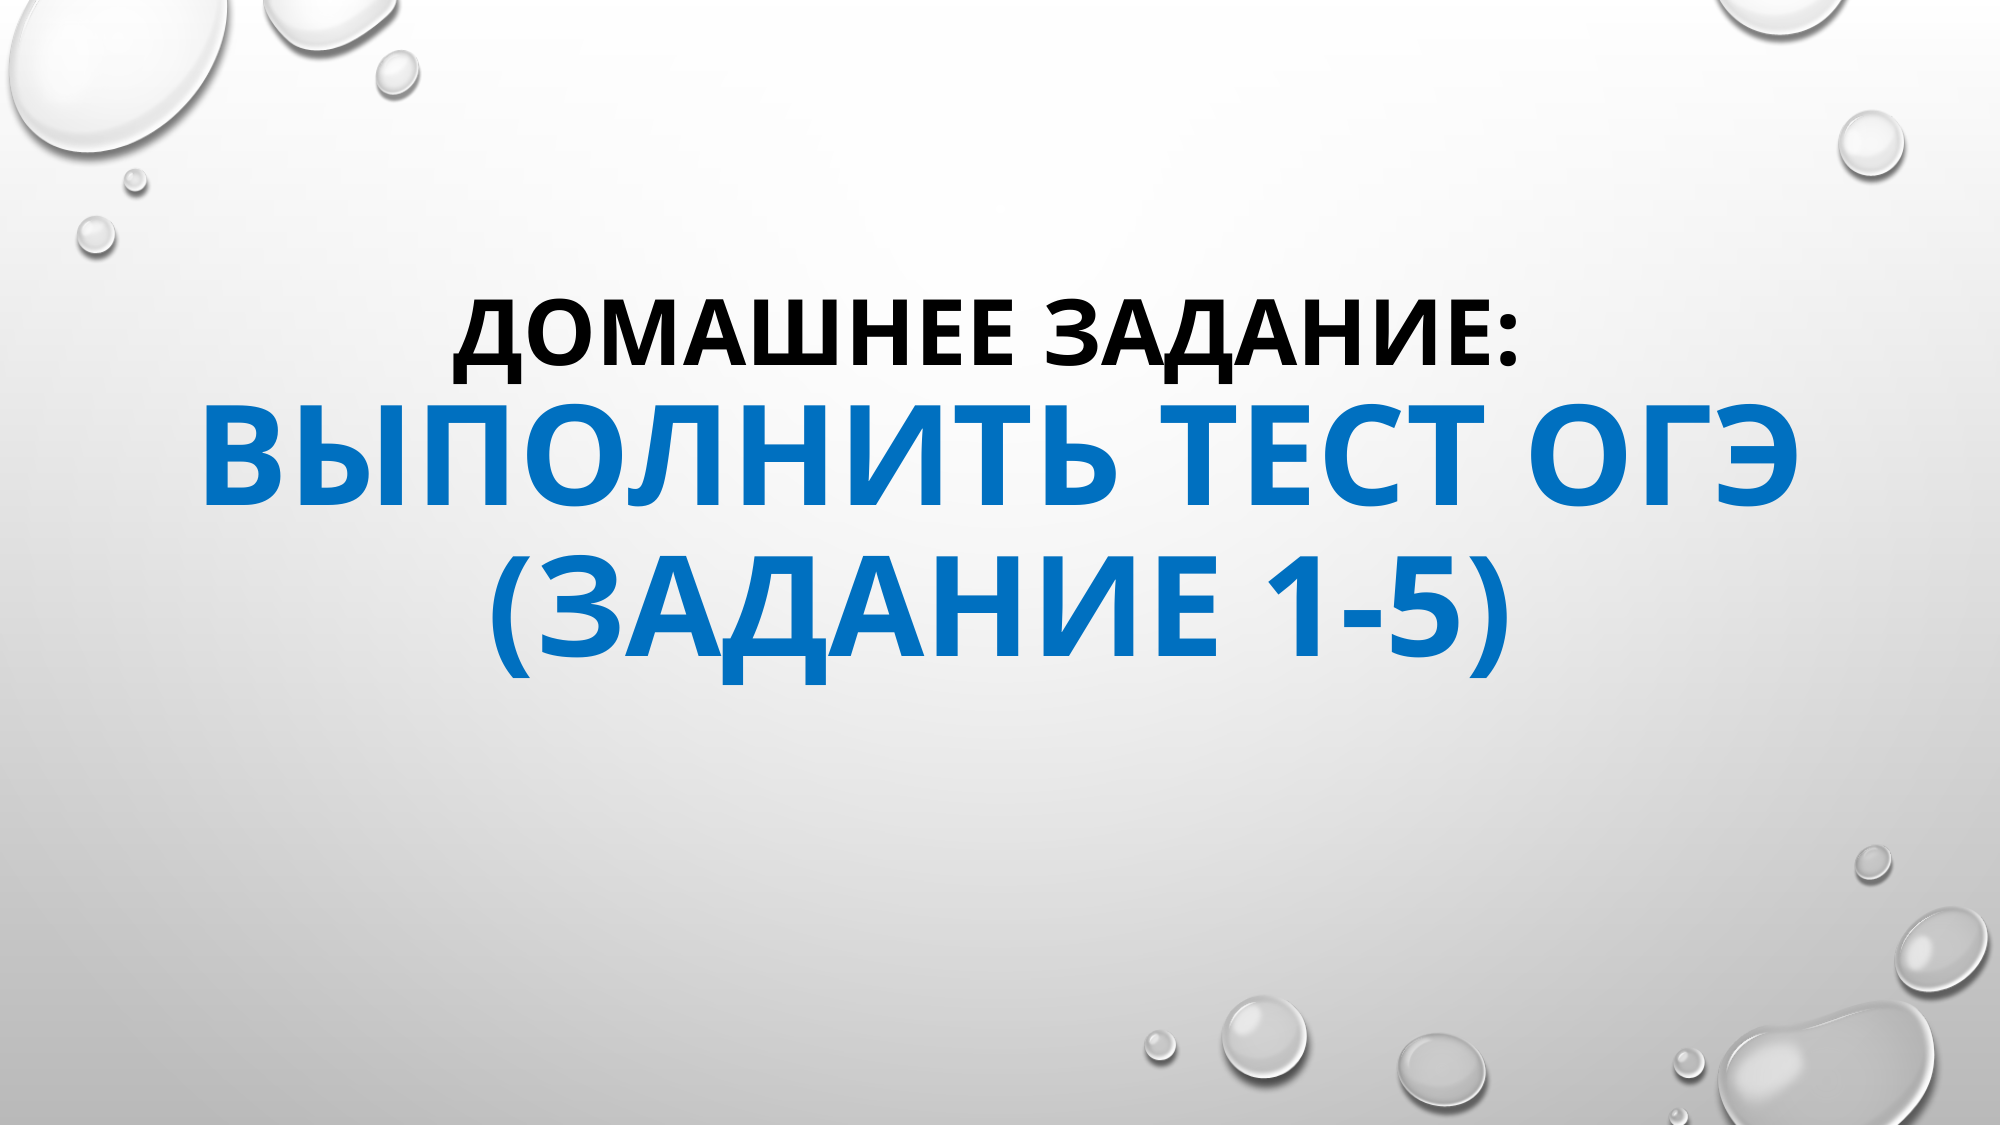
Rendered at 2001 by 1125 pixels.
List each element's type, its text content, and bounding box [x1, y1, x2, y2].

picture [0, 0, 2000, 1125]
title Домашнее задание: выполнить тест ОГЭ (задание 1-5) [149, 101, 1851, 1004]
